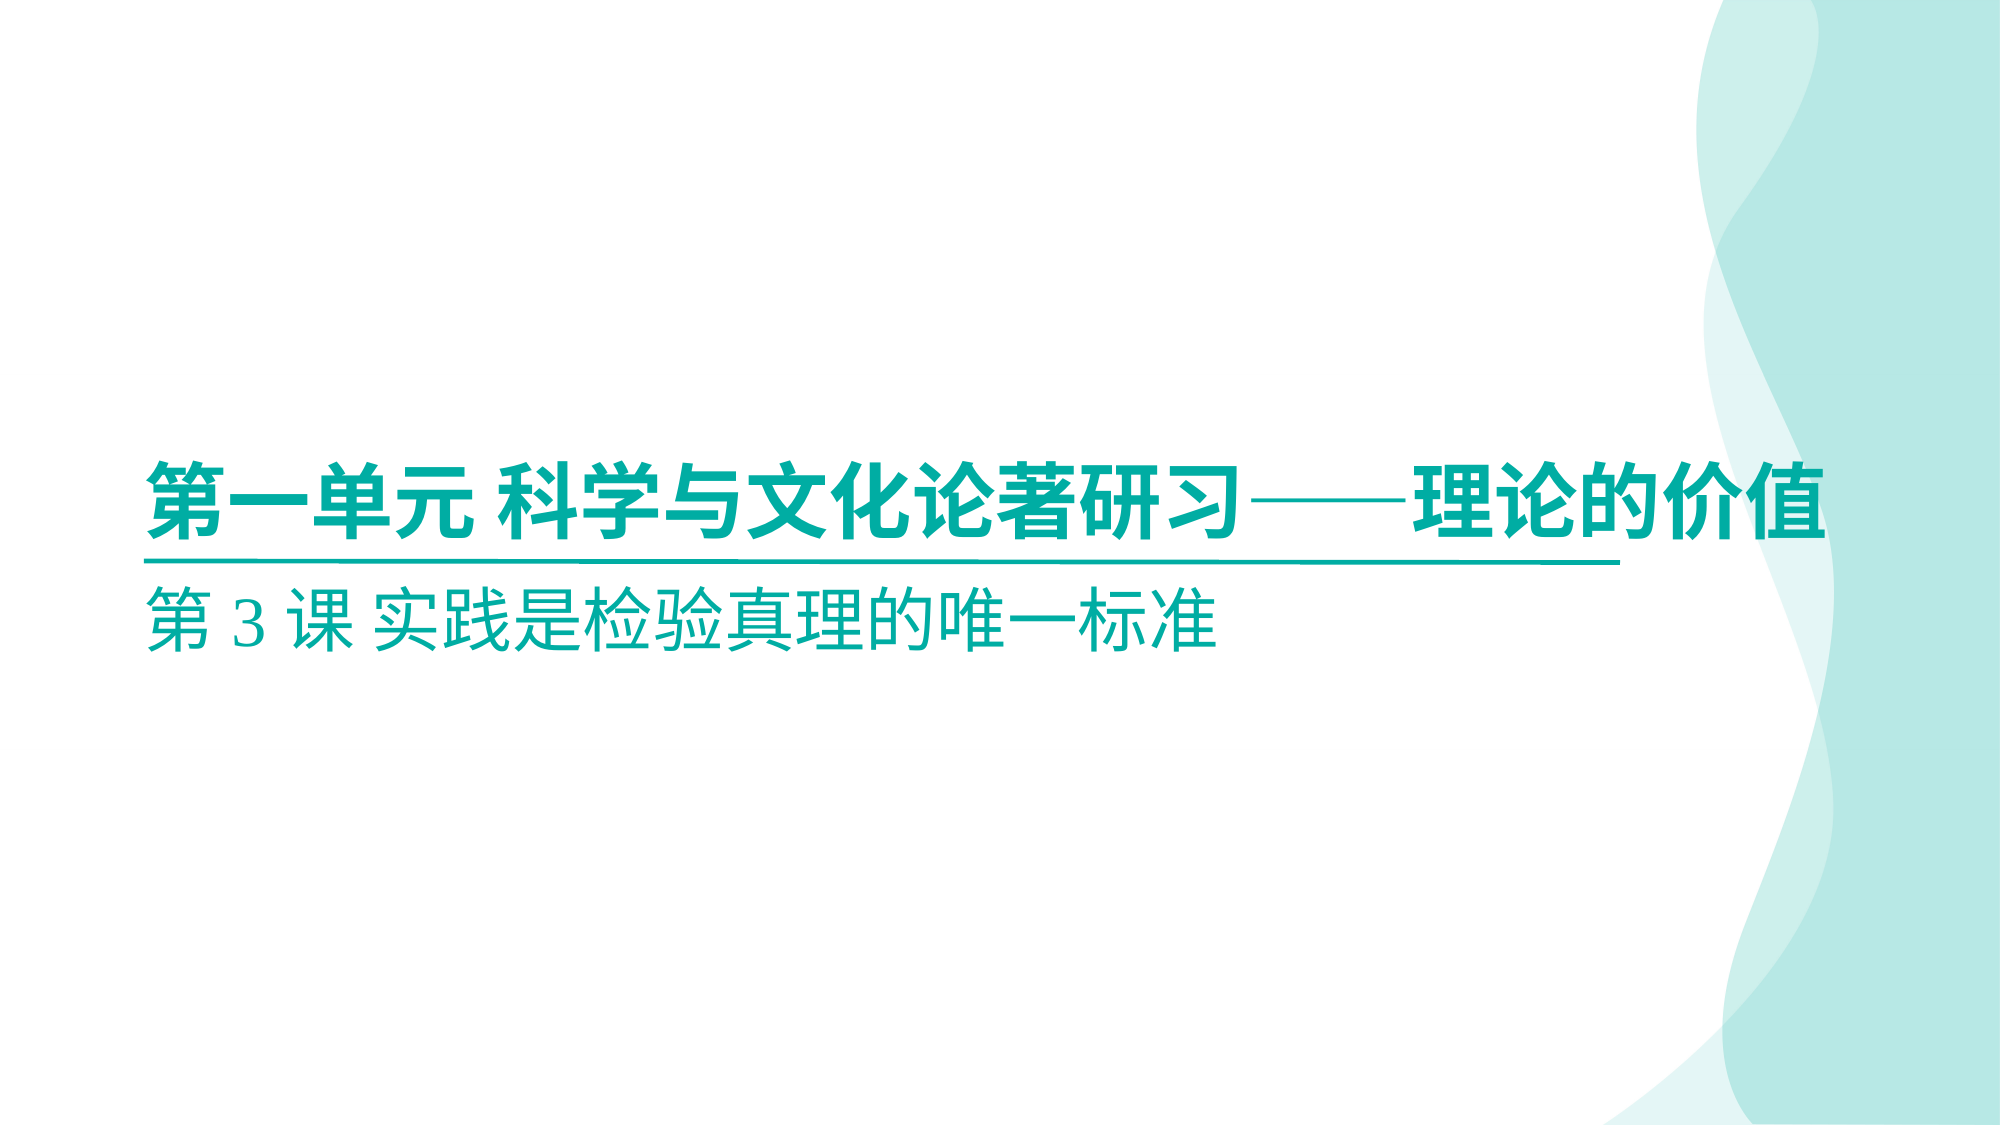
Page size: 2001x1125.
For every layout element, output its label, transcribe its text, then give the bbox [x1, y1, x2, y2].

text_box 第3课 实践是检验真理的唯一标准 [143, 572, 1946, 744]
picture [0, 0, 2000, 1125]
text_box 第一单元 科学与文化论著研习——理论的价值 [143, 430, 1946, 549]
